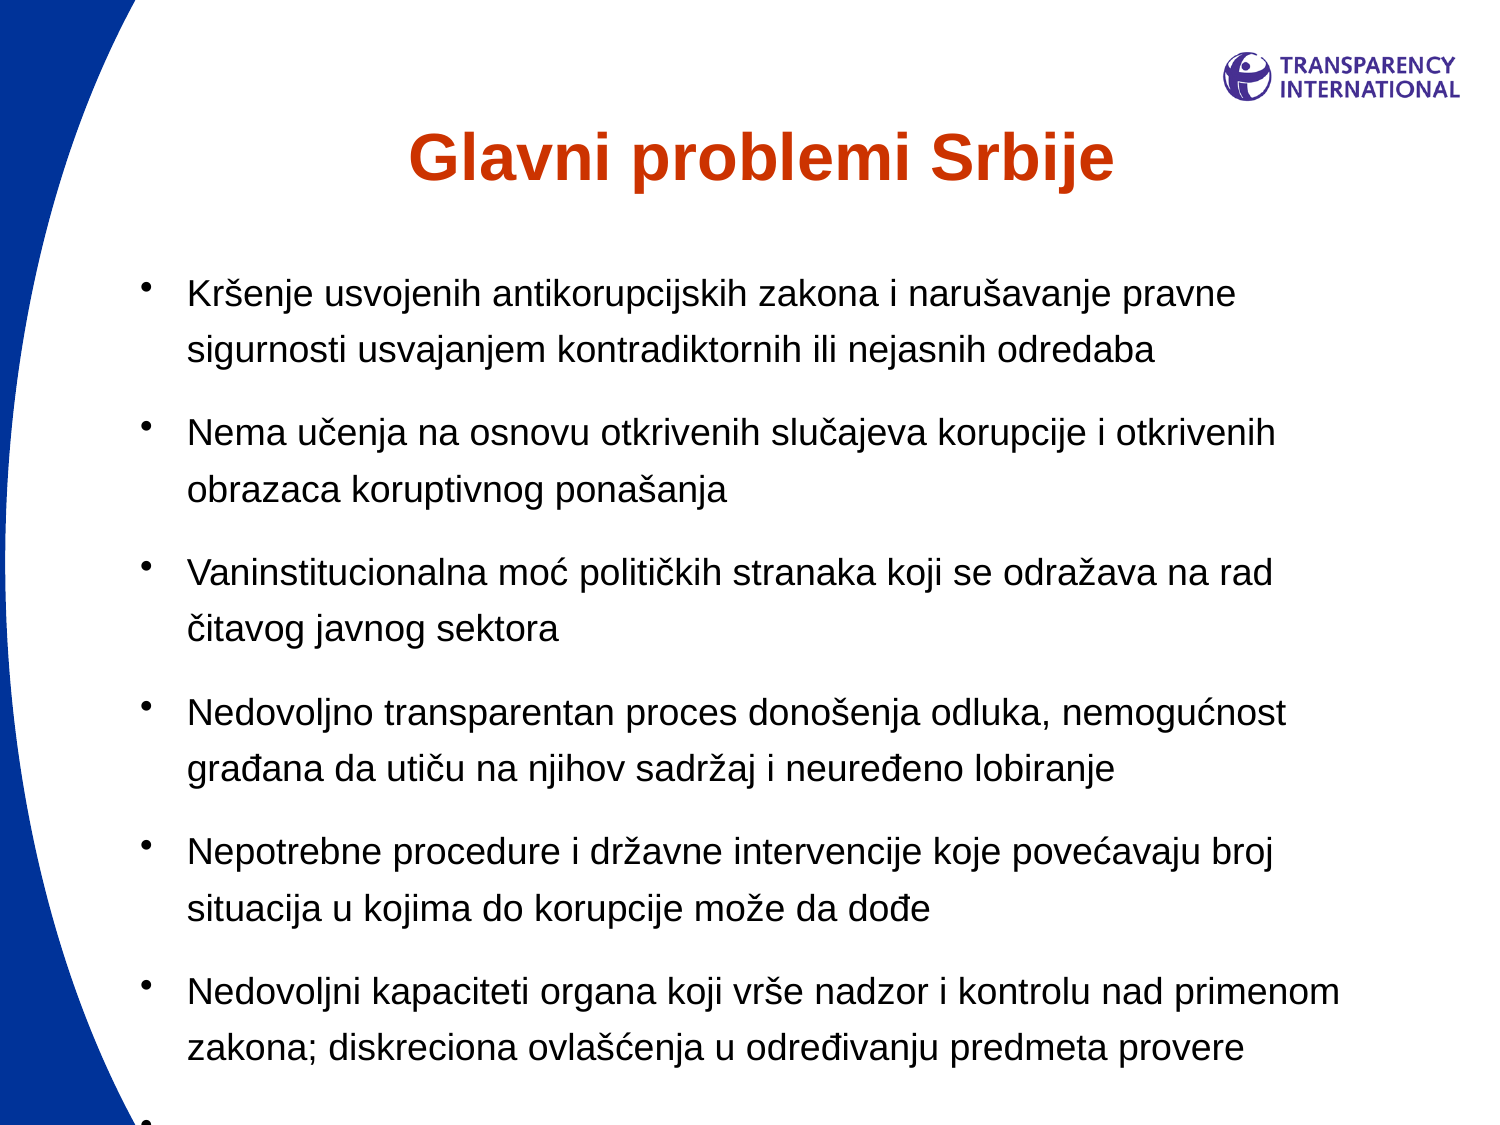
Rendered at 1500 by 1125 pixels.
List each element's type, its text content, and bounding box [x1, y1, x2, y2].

list Kršenje usvojenih antikorupcijskih zakona i narušavanje pravne sigurnosti usvajanjem kontradiktornih ili nejasnih odredaba Nema učenja na osnovu otkrivenih slučajeva korupcije i otkrivenih obrazaca koruptivnog ponašanja Vaninstitucionalna moć političkih stranaka koji se odražava na rad čitavog javnog sektora Nedovoljno transparentan proces donošenja odluka, nemogućnost građana da utiču na njihov sadržaj i neuređeno lobiranje Nepotrebne procedure i državne intervencije koje povećavaju broj situacija u kojima do korupcije može da dođe Nedovoljni kapaciteti organa koji vrše nadzor i kontrolu nad primenom zakona; diskreciona ovlašćenja u određivanju predmeta provere [124, 249, 1401, 988]
picture [1222, 42, 1464, 103]
title Glavni problemi Srbije [124, 87, 1401, 213]
